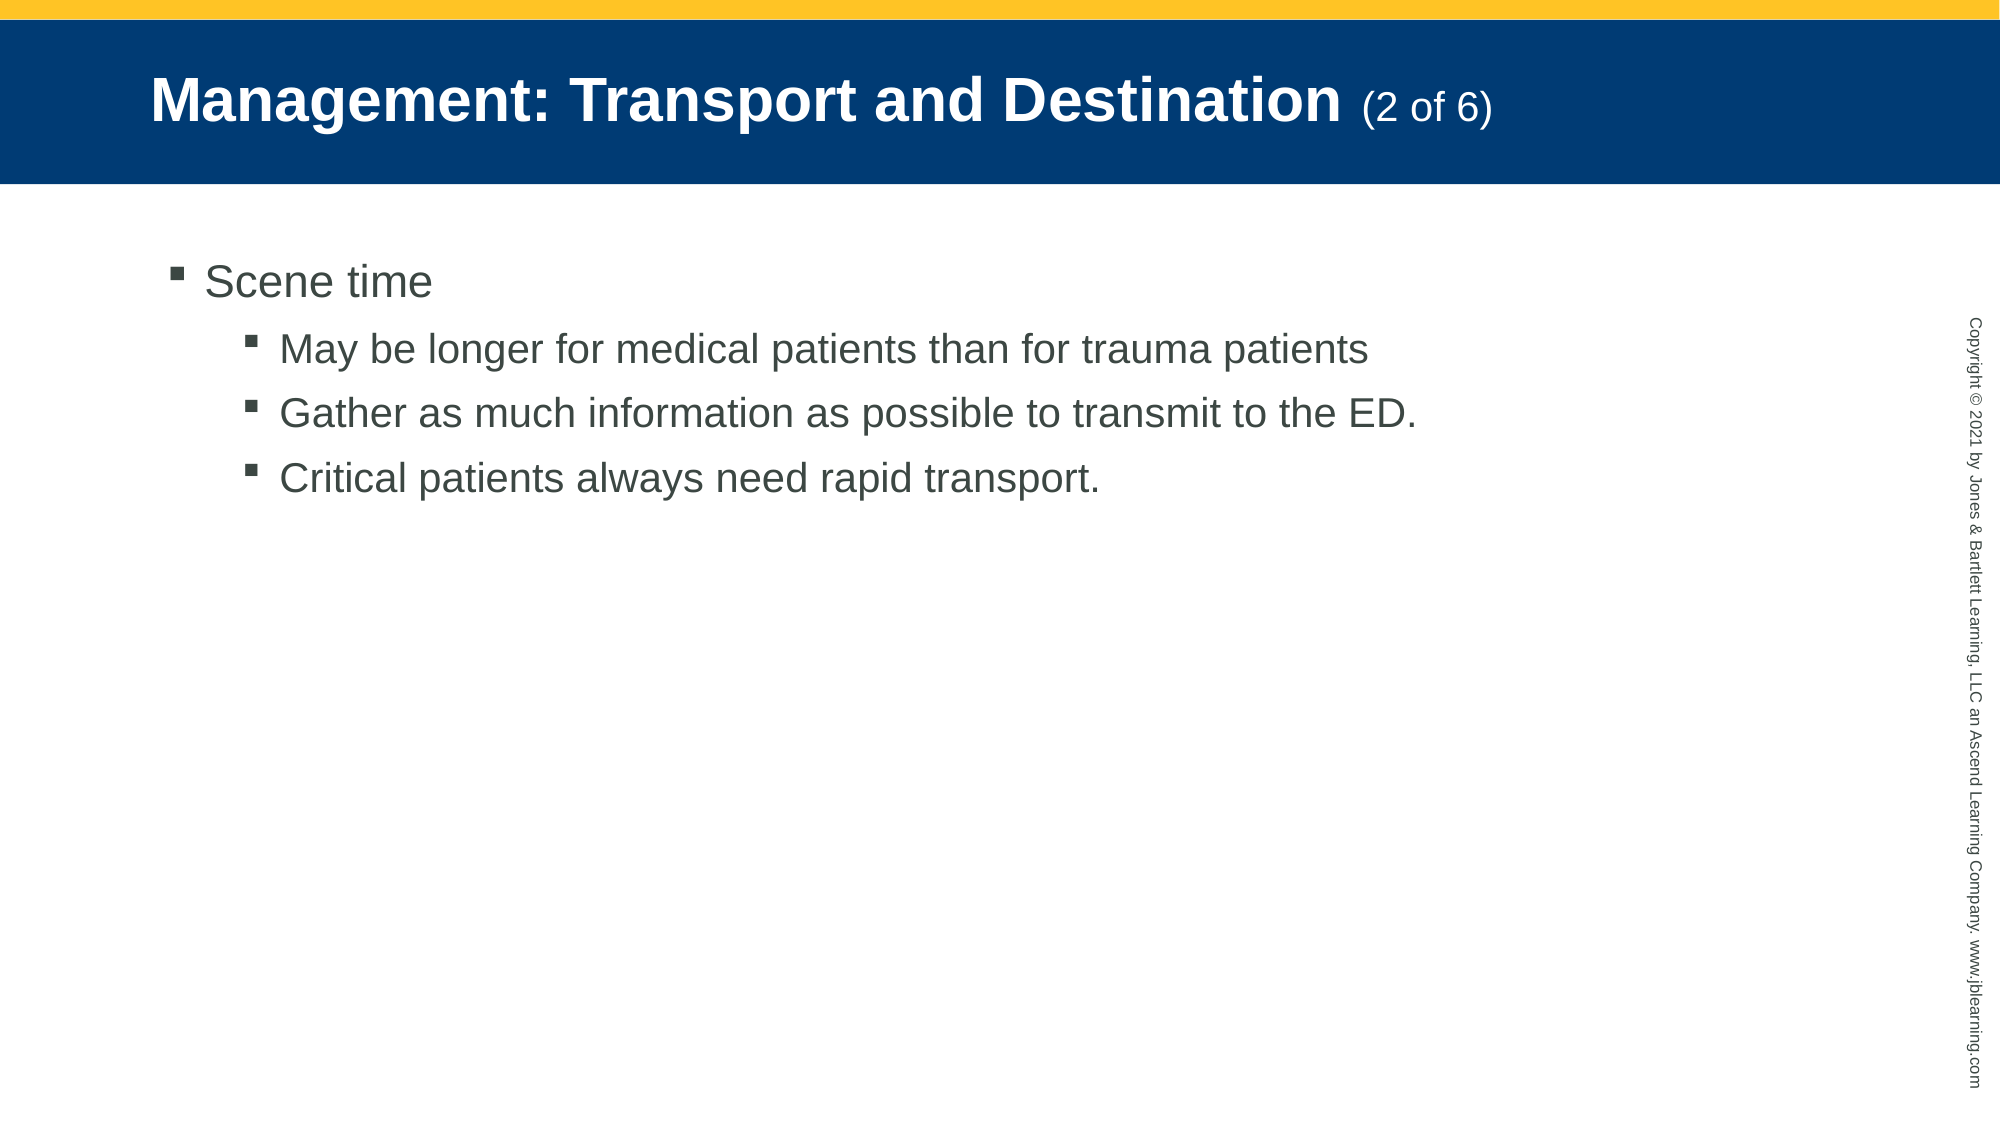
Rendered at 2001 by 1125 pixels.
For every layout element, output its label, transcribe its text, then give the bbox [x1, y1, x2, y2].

title Management: Transport and Destination (2 of 6) [0, 19, 2000, 185]
list Scene time May be longer for medical patients than for trauma patients Gather as much information as possible to transmit to the ED. Critical patients always need rapid transport. [151, 244, 1840, 1016]
